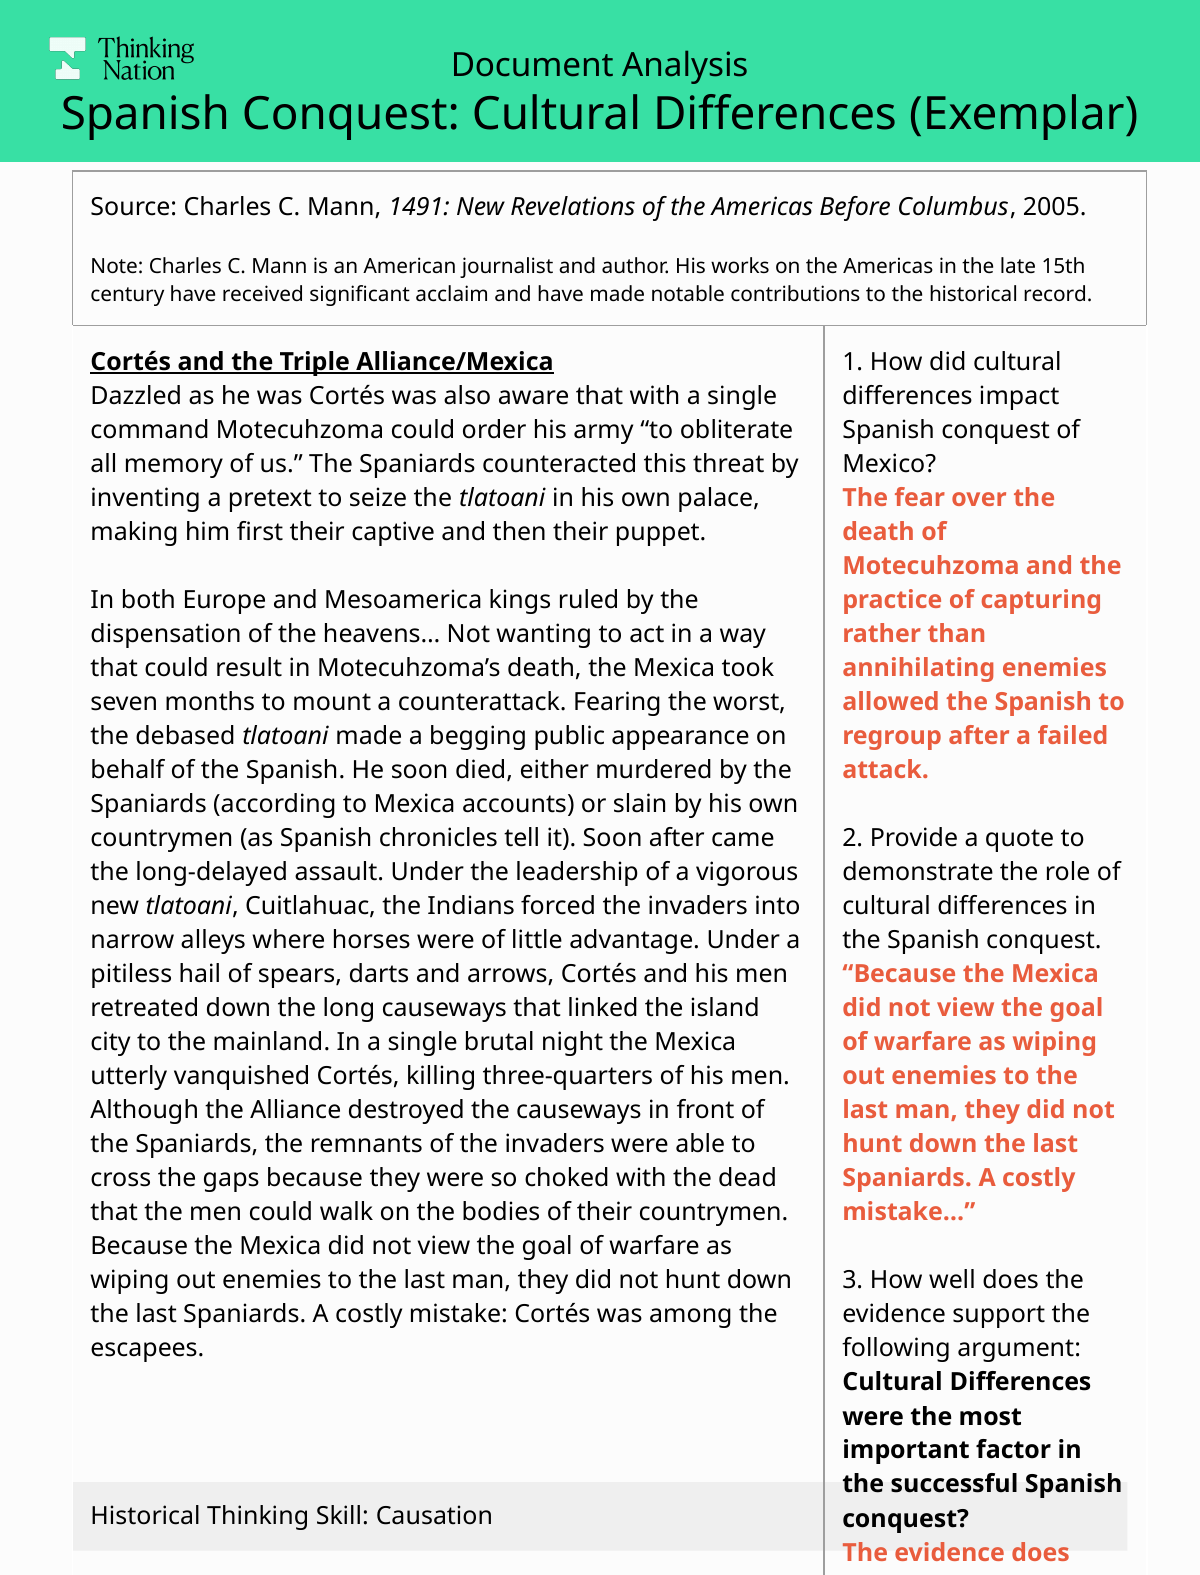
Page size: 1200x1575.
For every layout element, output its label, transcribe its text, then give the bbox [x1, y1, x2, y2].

picture [33, 23, 199, 93]
table_cell 1. How did cultural differences impact Spanish conquest of Mexico? The fear over the death of Motecuhzoma and the practice of capturing rather than annihilating enemies allowed the Spanish to regroup after a failed attack. 2. Provide a quote to demonstrate the role of cultural differences in the Spanish conquest. “Because the Mexica did not view the goal of warfare as wiping out enemies to the last man, they did not hunt down the last Spaniards. A costly mistake…” 3. How well does the evidence support the following argument: Cultural Differences were the most important factor in the successful Spanish conquest? The evidence does support the argument, but it doesn’t definitively prove it. [825, 326, 1146, 1575]
table_header Source: Charles C. Mann, 1491: New Revelations of the Americas Before Columbus, 2005. Note: Charles C. Mann is an American journalist and author. His works on the Americas in the late 15th century have received significant acclaim and have made notable contributions to the historical record. [73, 172, 1146, 325]
text_box Document Analysis Spanish Conquest: Cultural Differences (Exemplar) [0, 0, 1200, 162]
table_cell Cortés and the Triple Alliance/Mexica Dazzled as he was Cortés was also aware that with a single command Motecuhzoma could order his army “to obliterate all memory of us.” The Spaniards counteracted this threat by inventing a pretext to seize the tlatoani in his own palace, making him first their captive and then their puppet. In both Europe and Mesoamerica kings ruled by the dispensation of the heavens… Not wanting to act in a way that could result in Motecuhzoma’s death, the Mexica took seven months to mount a counterattack. Fearing the worst, the debased tlatoani made a begging public appearance on behalf of the Spanish. He soon died, either murdered by the Spaniards (according to Mexica accounts) or slain by his own countrymen (as Spanish chronicles tell it). Soon after came the long-delayed assault. Under the leadership of a vigorous new tlatoani, Cuitlahuac, the Indians forced the invaders into narrow alleys where horses were of little advantage. Under a pitiless hail of spears, darts and arrows, Cortés and his men retreated down the long causeways that linked the island city to the mainland. In a single brutal night the Mexica utterly vanquished Cortés, killing three-quarters of his men. Although the Alliance destroyed the causeways in front of the Spaniards, the remnants of the invaders were able to cross the gaps because they were so choked with the dead that the men could walk on the bodies of their countrymen. Because the Mexica did not view the goal of warfare as wiping out enemies to the last man, they did not hunt down the last Spaniards. A costly mistake: Cortés was among the escapees. [73, 326, 823, 1575]
